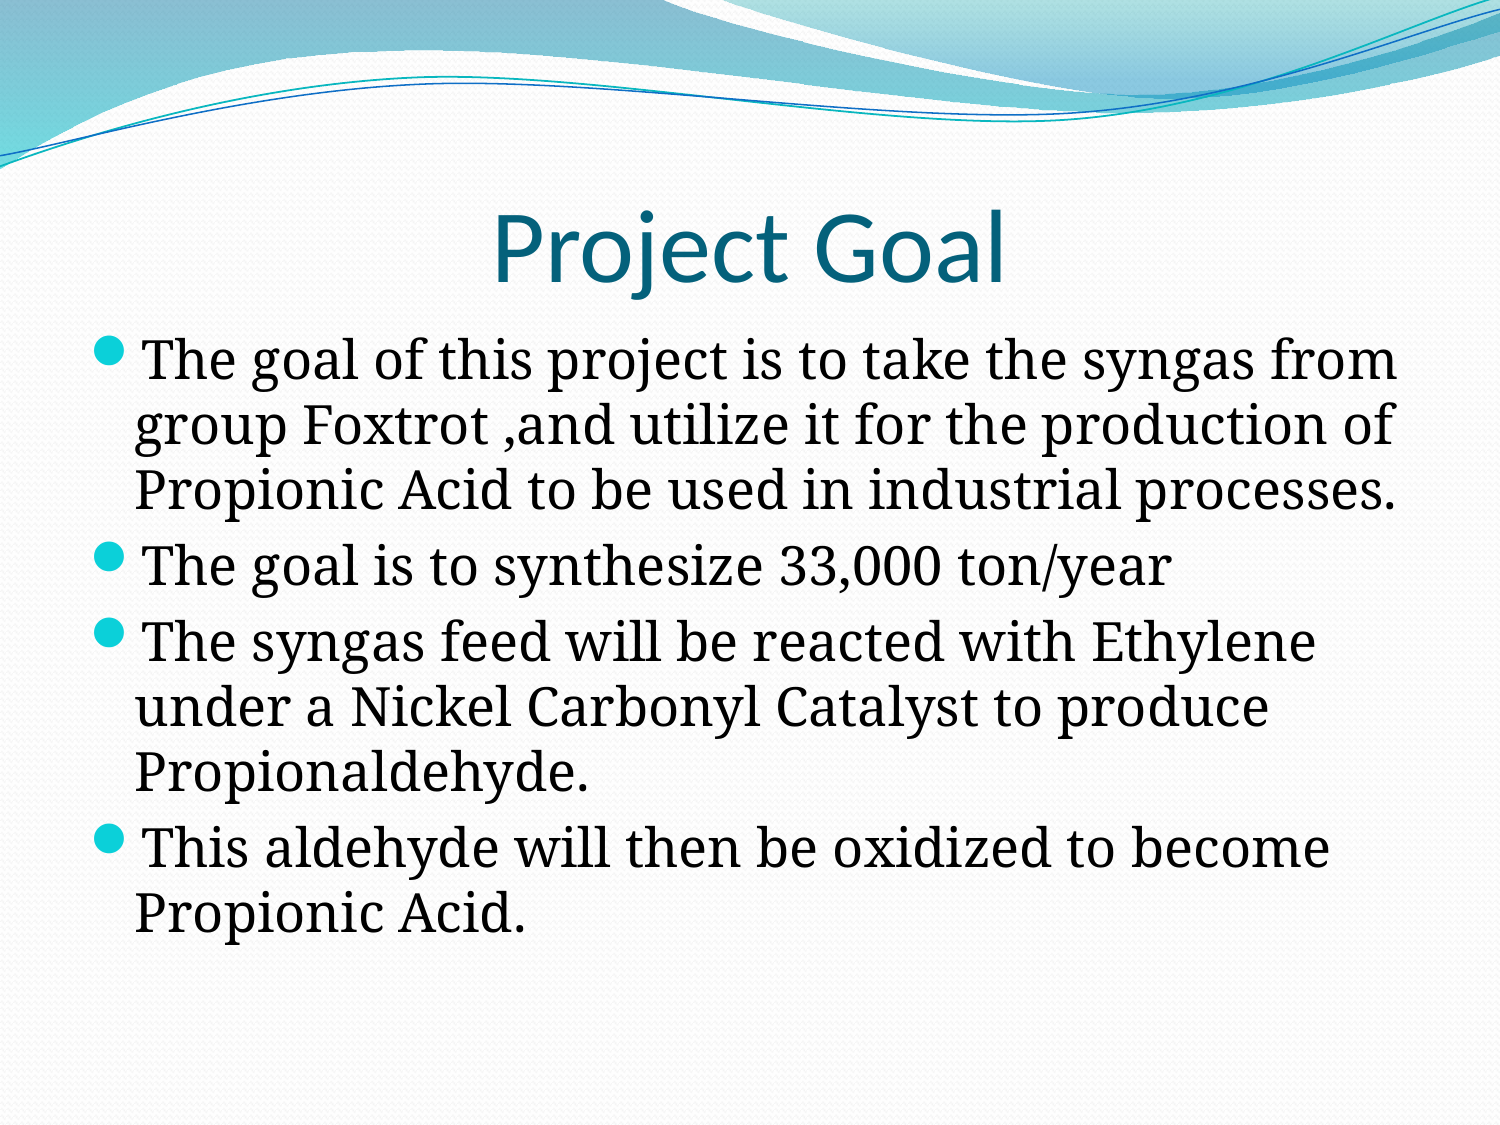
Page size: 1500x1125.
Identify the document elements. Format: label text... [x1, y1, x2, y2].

list The goal of this project is to take the syngas from group Foxtrot ,and utilize it for the production of Propionic Acid to be used in industrial processes. The goal is to synthesize 33,000 ton/year The syngas feed will be reacted with Ethylene under a Nickel Carbonyl Catalyst to produce Propionaldehyde. This aldehyde will then be oxidized to become Propionic Acid. [75, 317, 1425, 1038]
title Project Goal [75, 115, 1425, 303]
